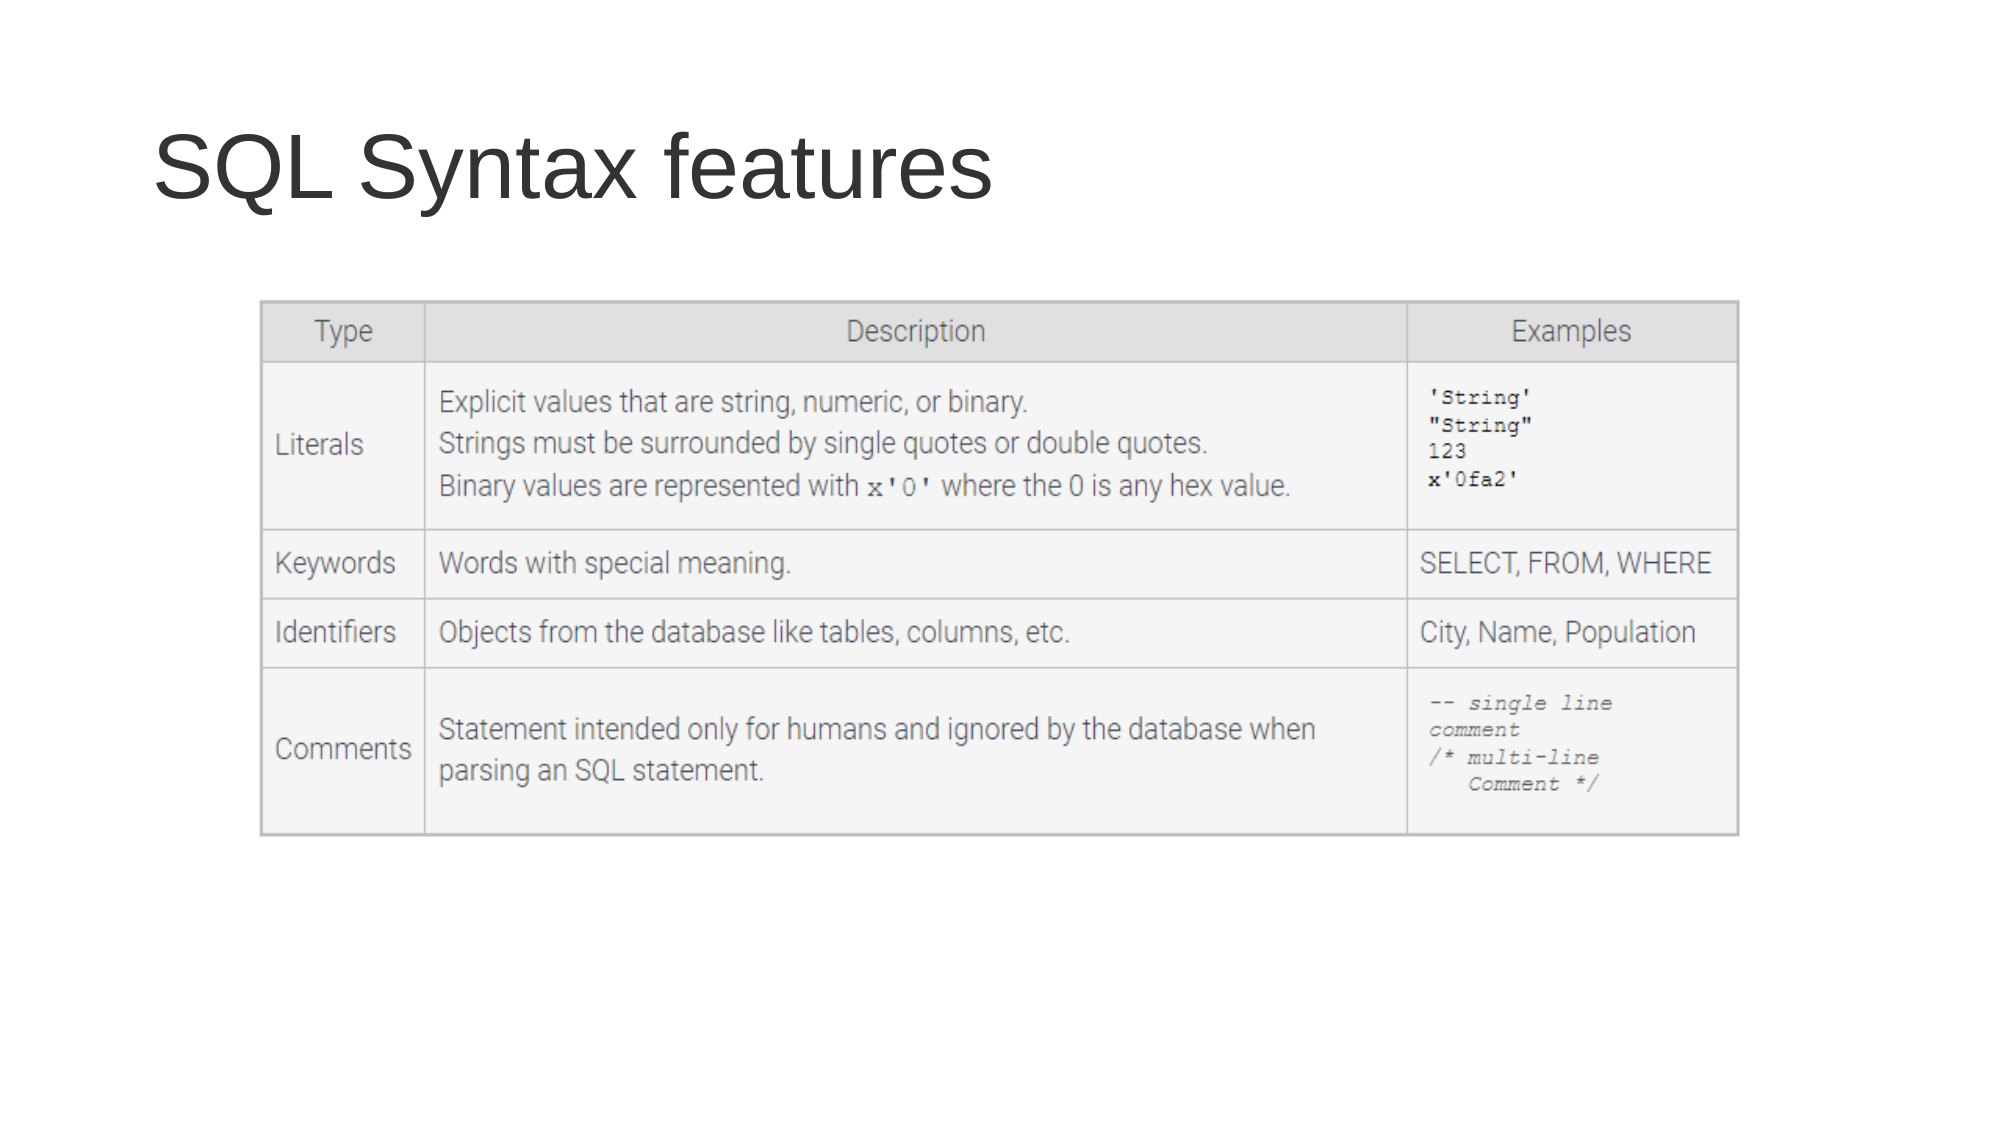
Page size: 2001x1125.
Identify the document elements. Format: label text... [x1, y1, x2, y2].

title SQL Syntax features [137, 59, 1863, 278]
picture [246, 289, 1754, 863]
